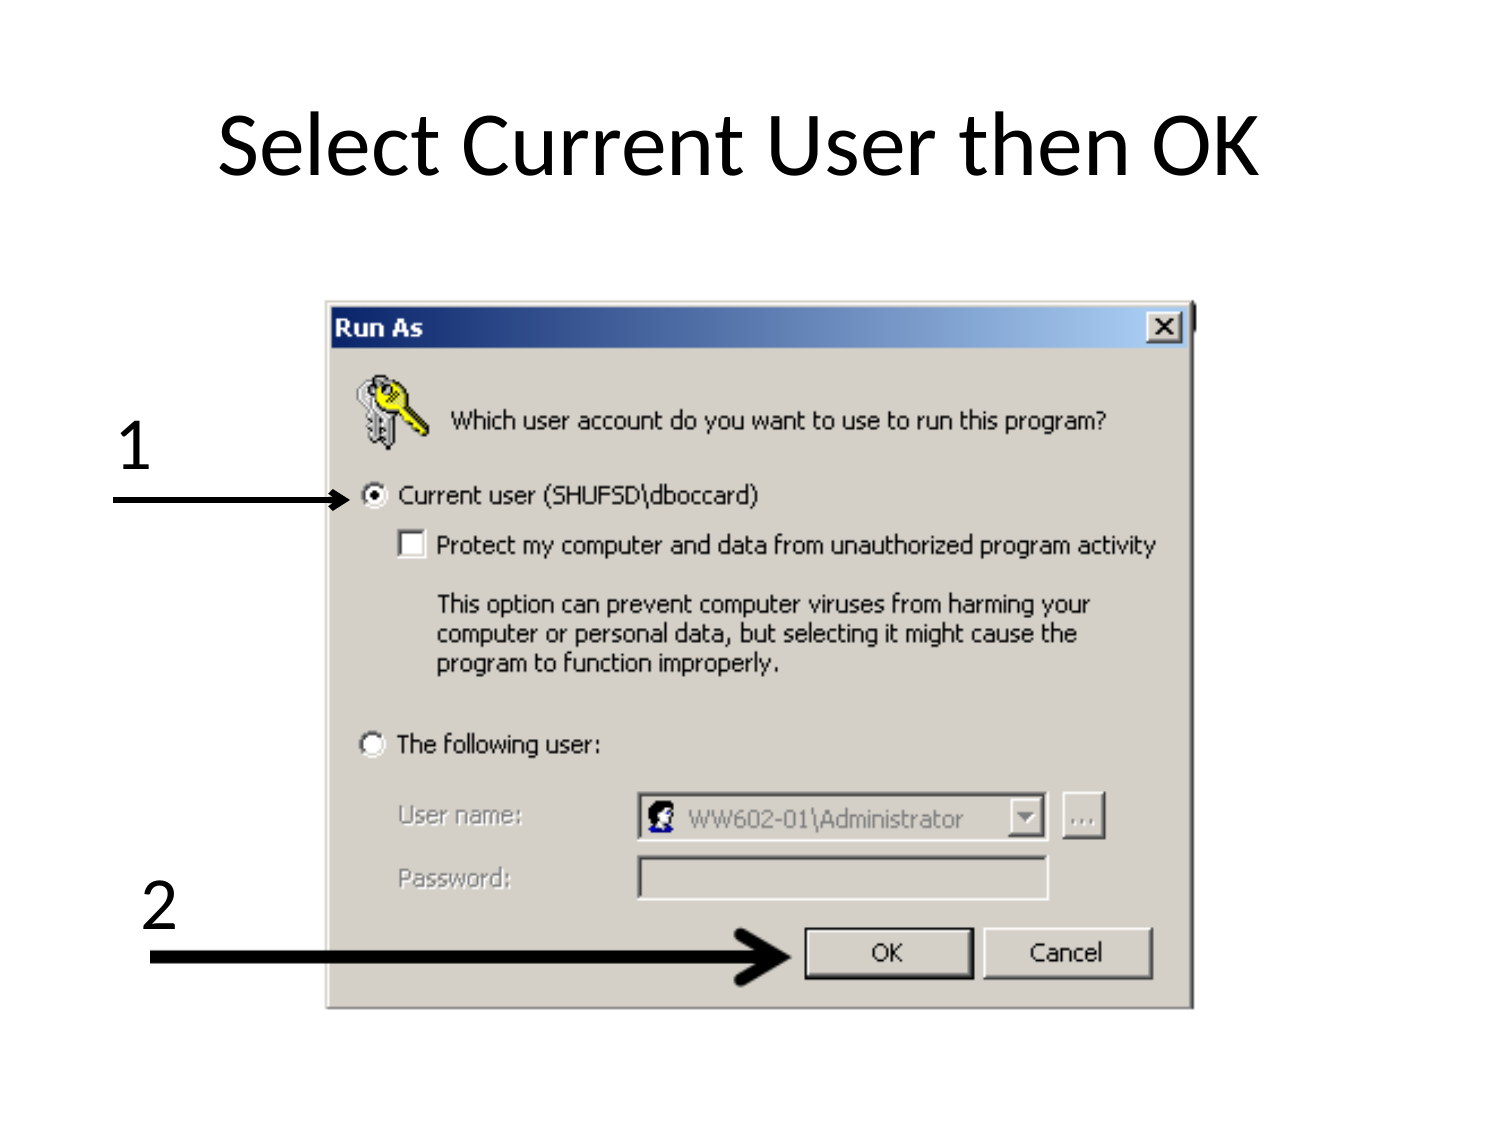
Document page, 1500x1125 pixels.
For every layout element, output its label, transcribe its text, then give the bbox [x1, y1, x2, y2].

title Select Current User then OK [75, 45, 1425, 233]
picture [149, 224, 1234, 1047]
text_box 2 [125, 846, 244, 952]
text_box 1 [100, 387, 219, 493]
